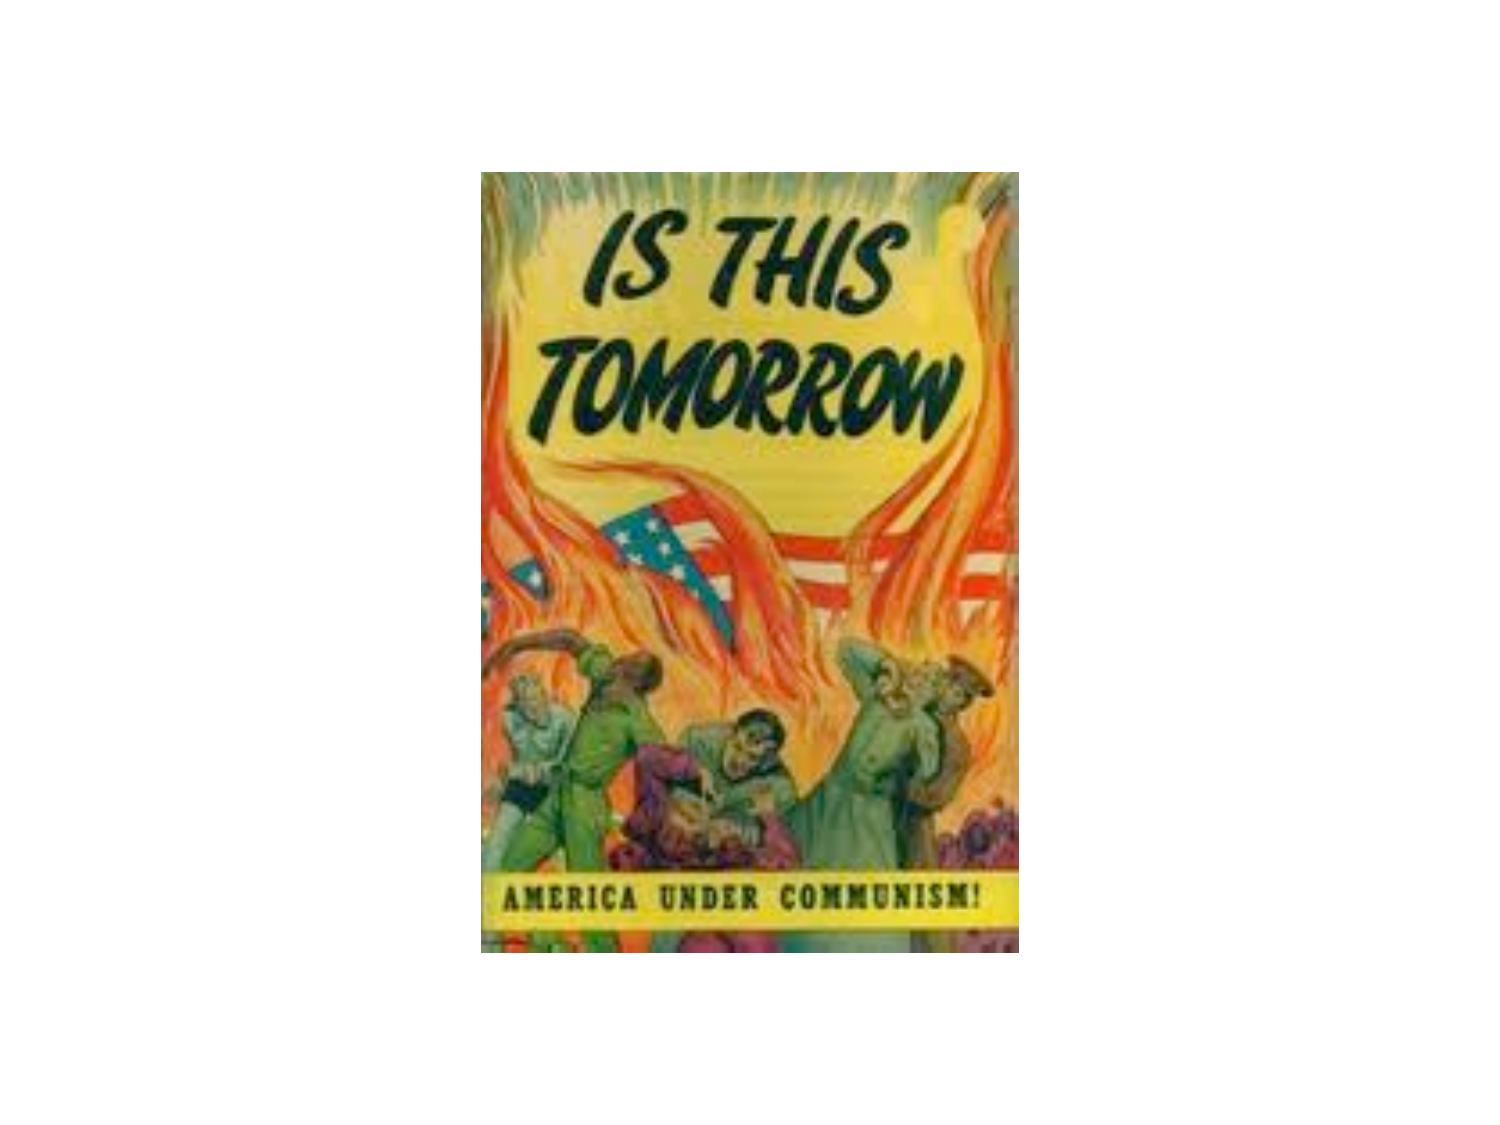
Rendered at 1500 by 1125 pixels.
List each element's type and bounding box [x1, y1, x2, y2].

picture [481, 172, 1019, 953]
